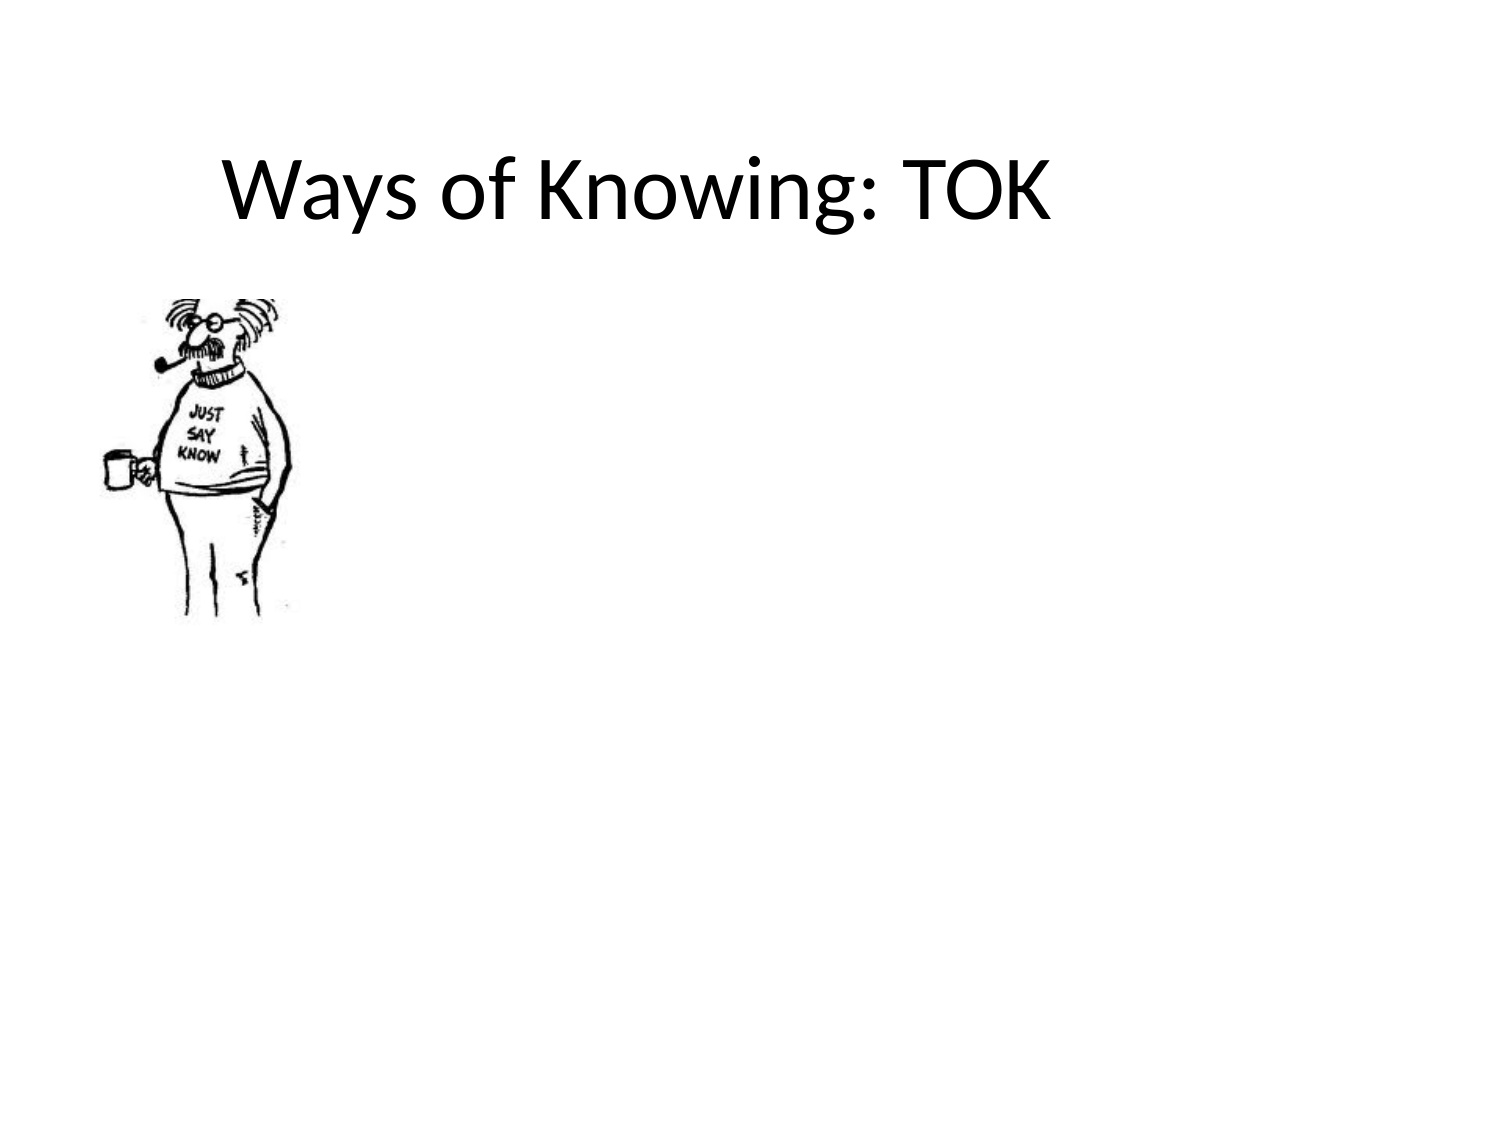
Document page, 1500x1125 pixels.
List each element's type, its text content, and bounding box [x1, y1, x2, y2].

picture [49, 299, 349, 713]
title Ways of Knowing: TOK [0, 62, 1275, 304]
